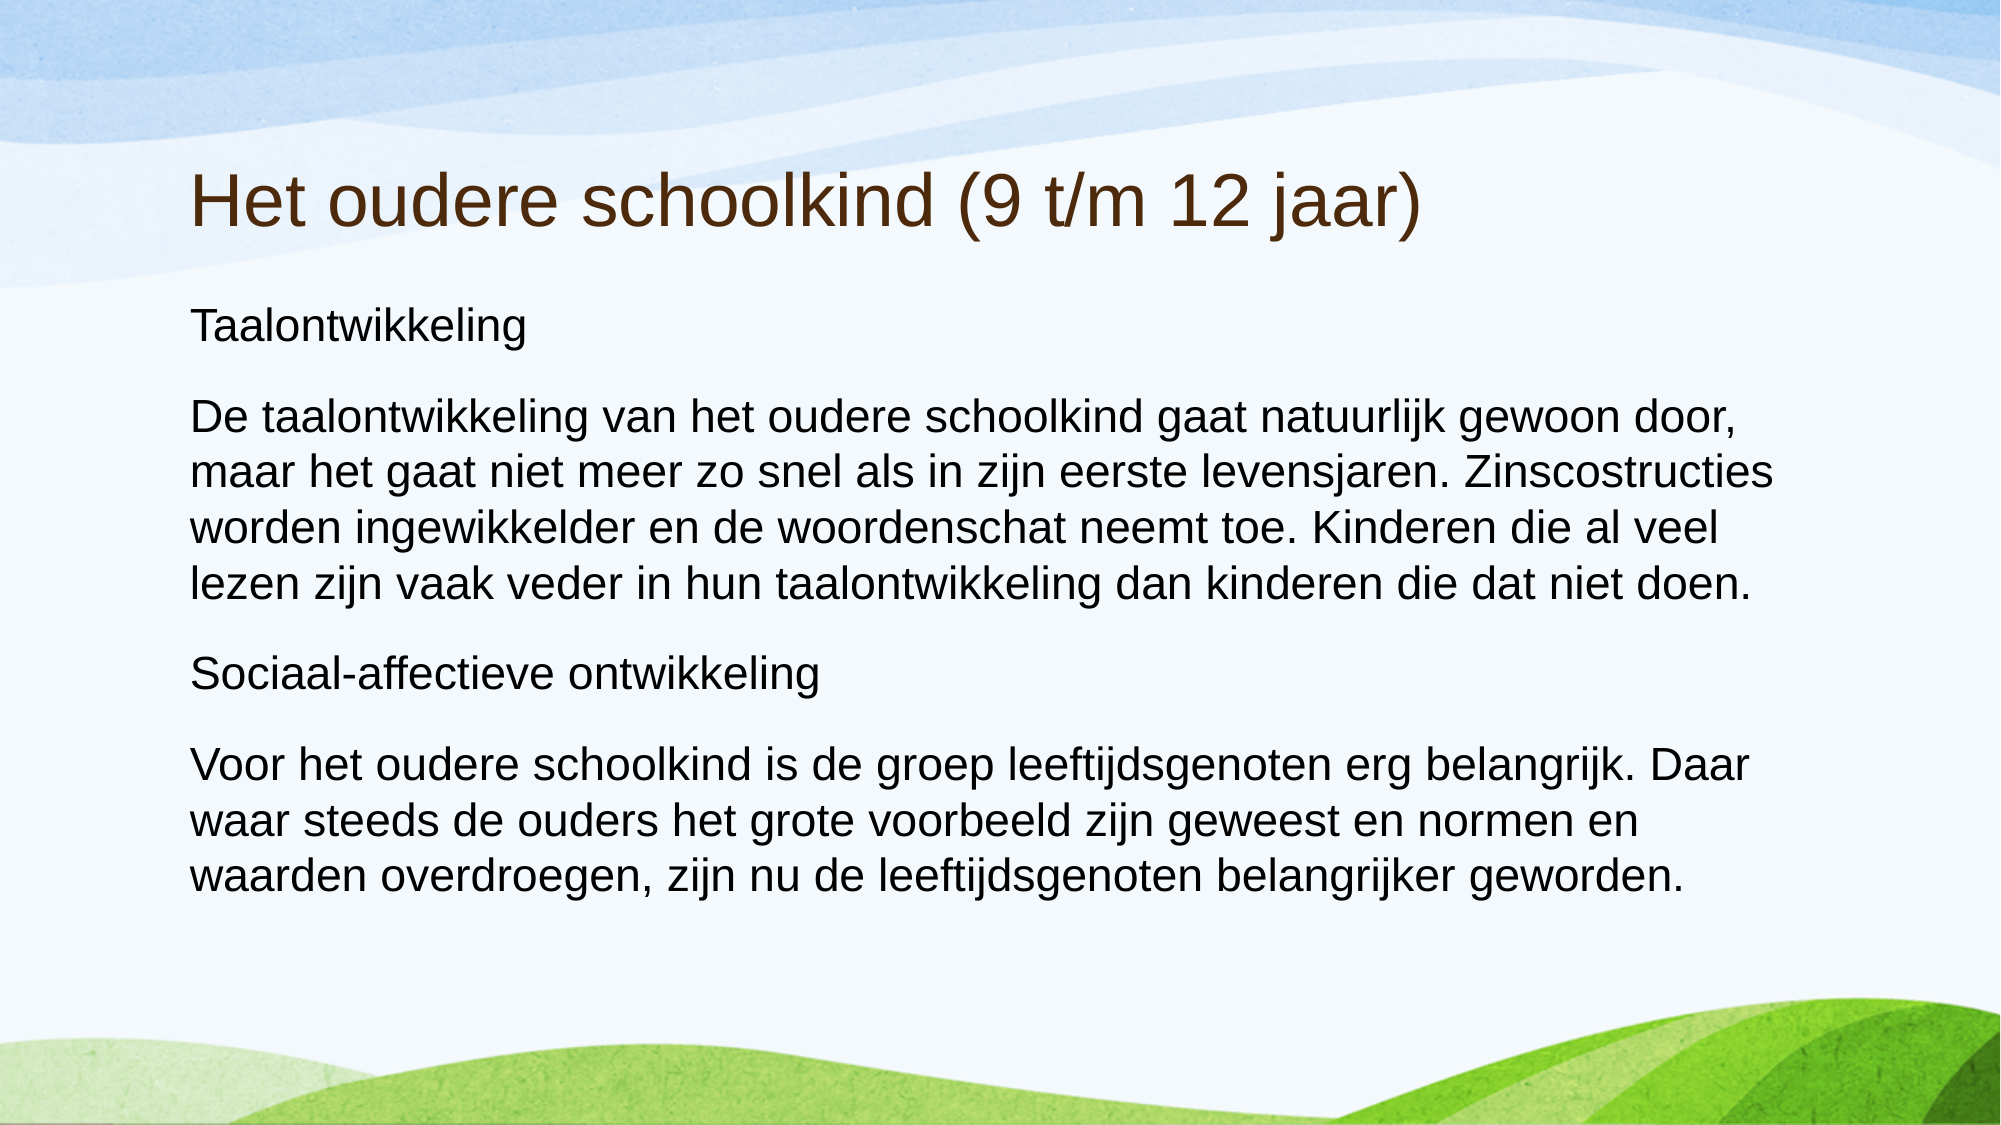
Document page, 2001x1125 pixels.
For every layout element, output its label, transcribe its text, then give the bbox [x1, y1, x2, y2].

picture [0, 0, 2001, 1125]
title Het oudere schoolkind (9 t/m 12 jaar) [174, 50, 1825, 250]
list Taalontwikkeling De taalontwikkeling van het oudere schoolkind gaat natuurlijk gewoon door, maar het gaat niet meer zo snel als in zijn eerste levensjaren. Zinscostructies worden ingewikkelder en de woordenschat neemt toe. Kinderen die al veel lezen zijn vaak veder in hun taalontwikkeling dan kinderen die dat niet doen. Sociaal-affectieve ontwikkeling Voor het oudere schoolkind is de groep leeftijdsgenoten erg belangrijk. Daar waar steeds de ouders het grote voorbeeld zijn geweest en normen en waarden overdroegen, zijn nu de leeftijdsgenoten belangrijker geworden. [174, 287, 1825, 982]
